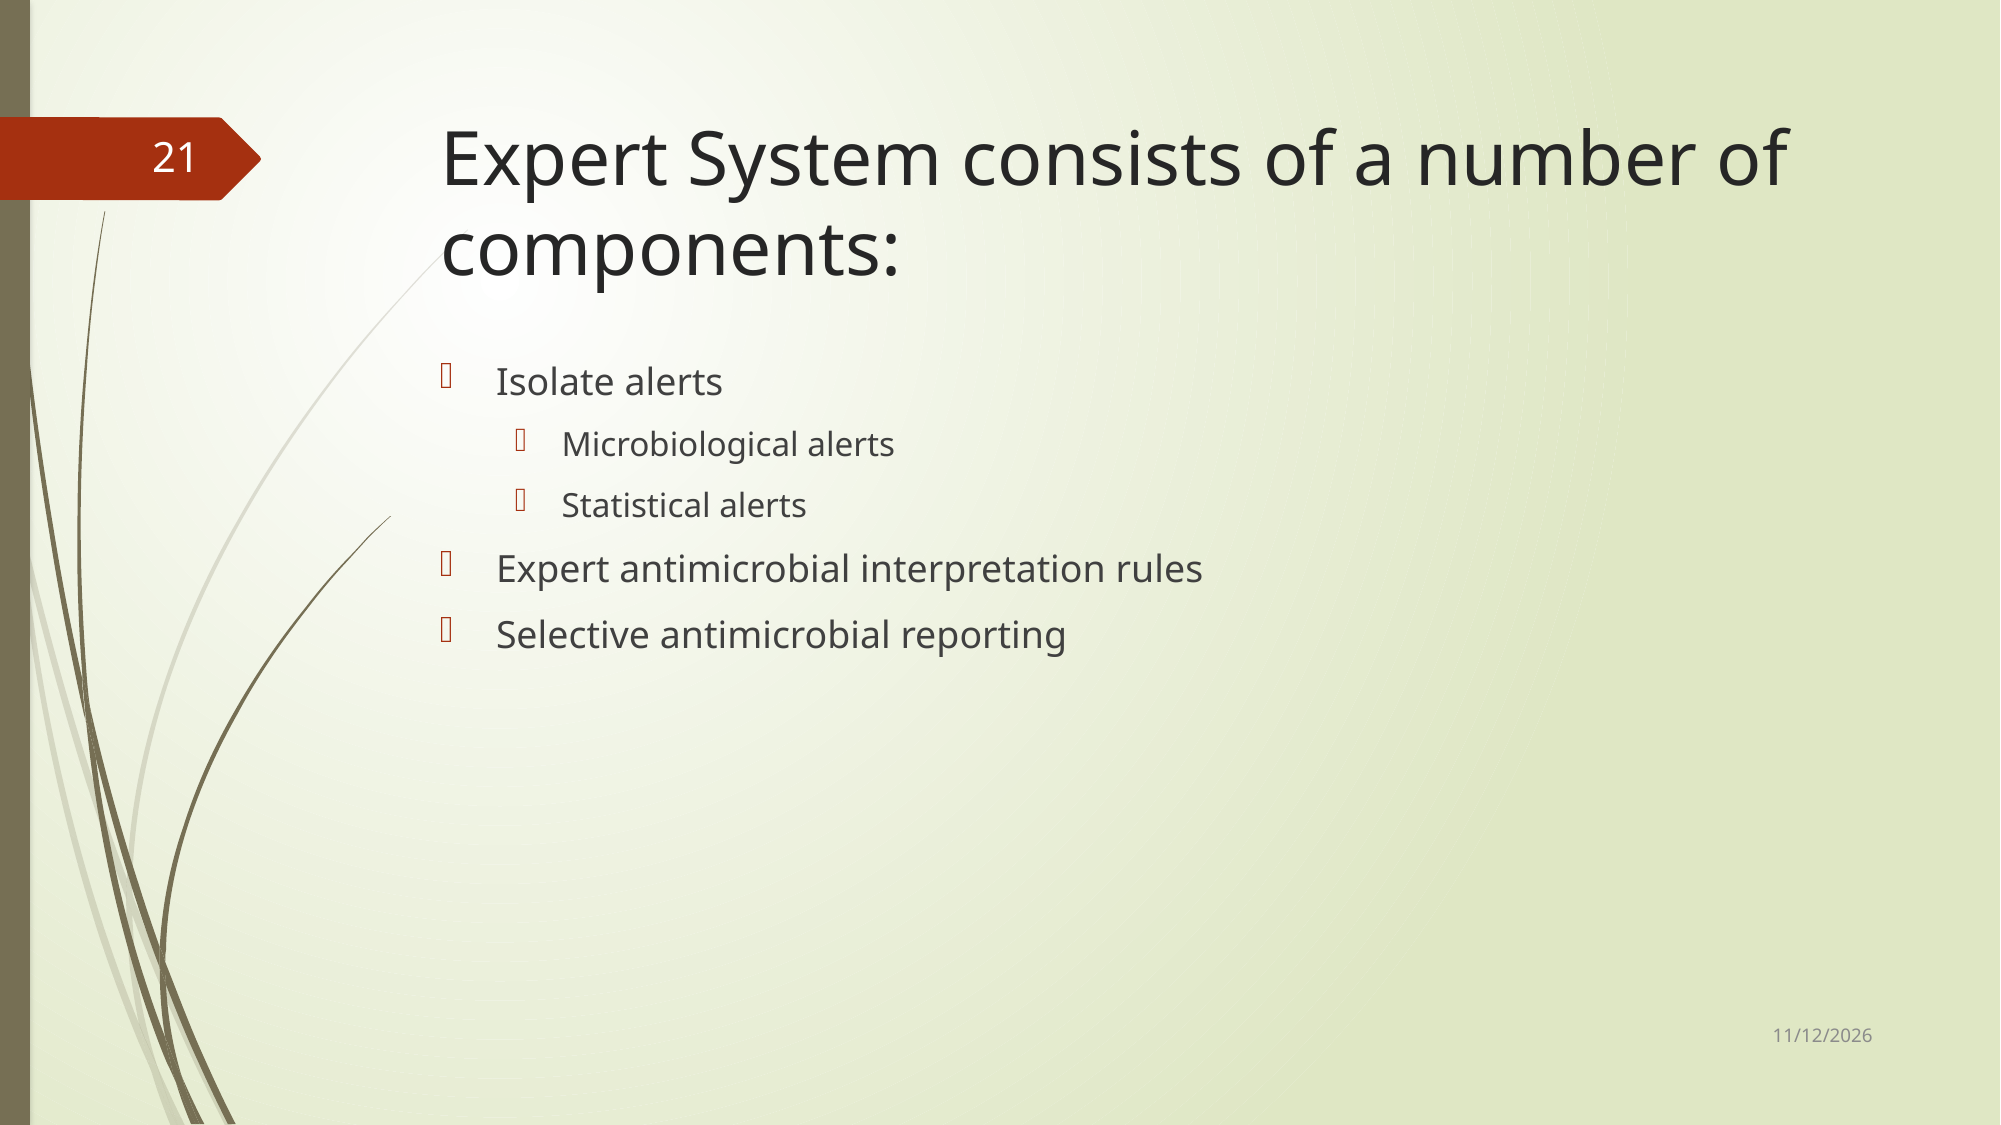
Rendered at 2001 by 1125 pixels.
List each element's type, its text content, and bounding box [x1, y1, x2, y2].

list Isolate alerts Microbiological alerts Statistical alerts Expert antimicrobial interpretation rules Selective antimicrobial reporting [424, 350, 1888, 970]
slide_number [1699, 1005, 1888, 1067]
slide_number 21 [87, 129, 216, 190]
title Expert System consists of a number of components: [425, 102, 1888, 313]
